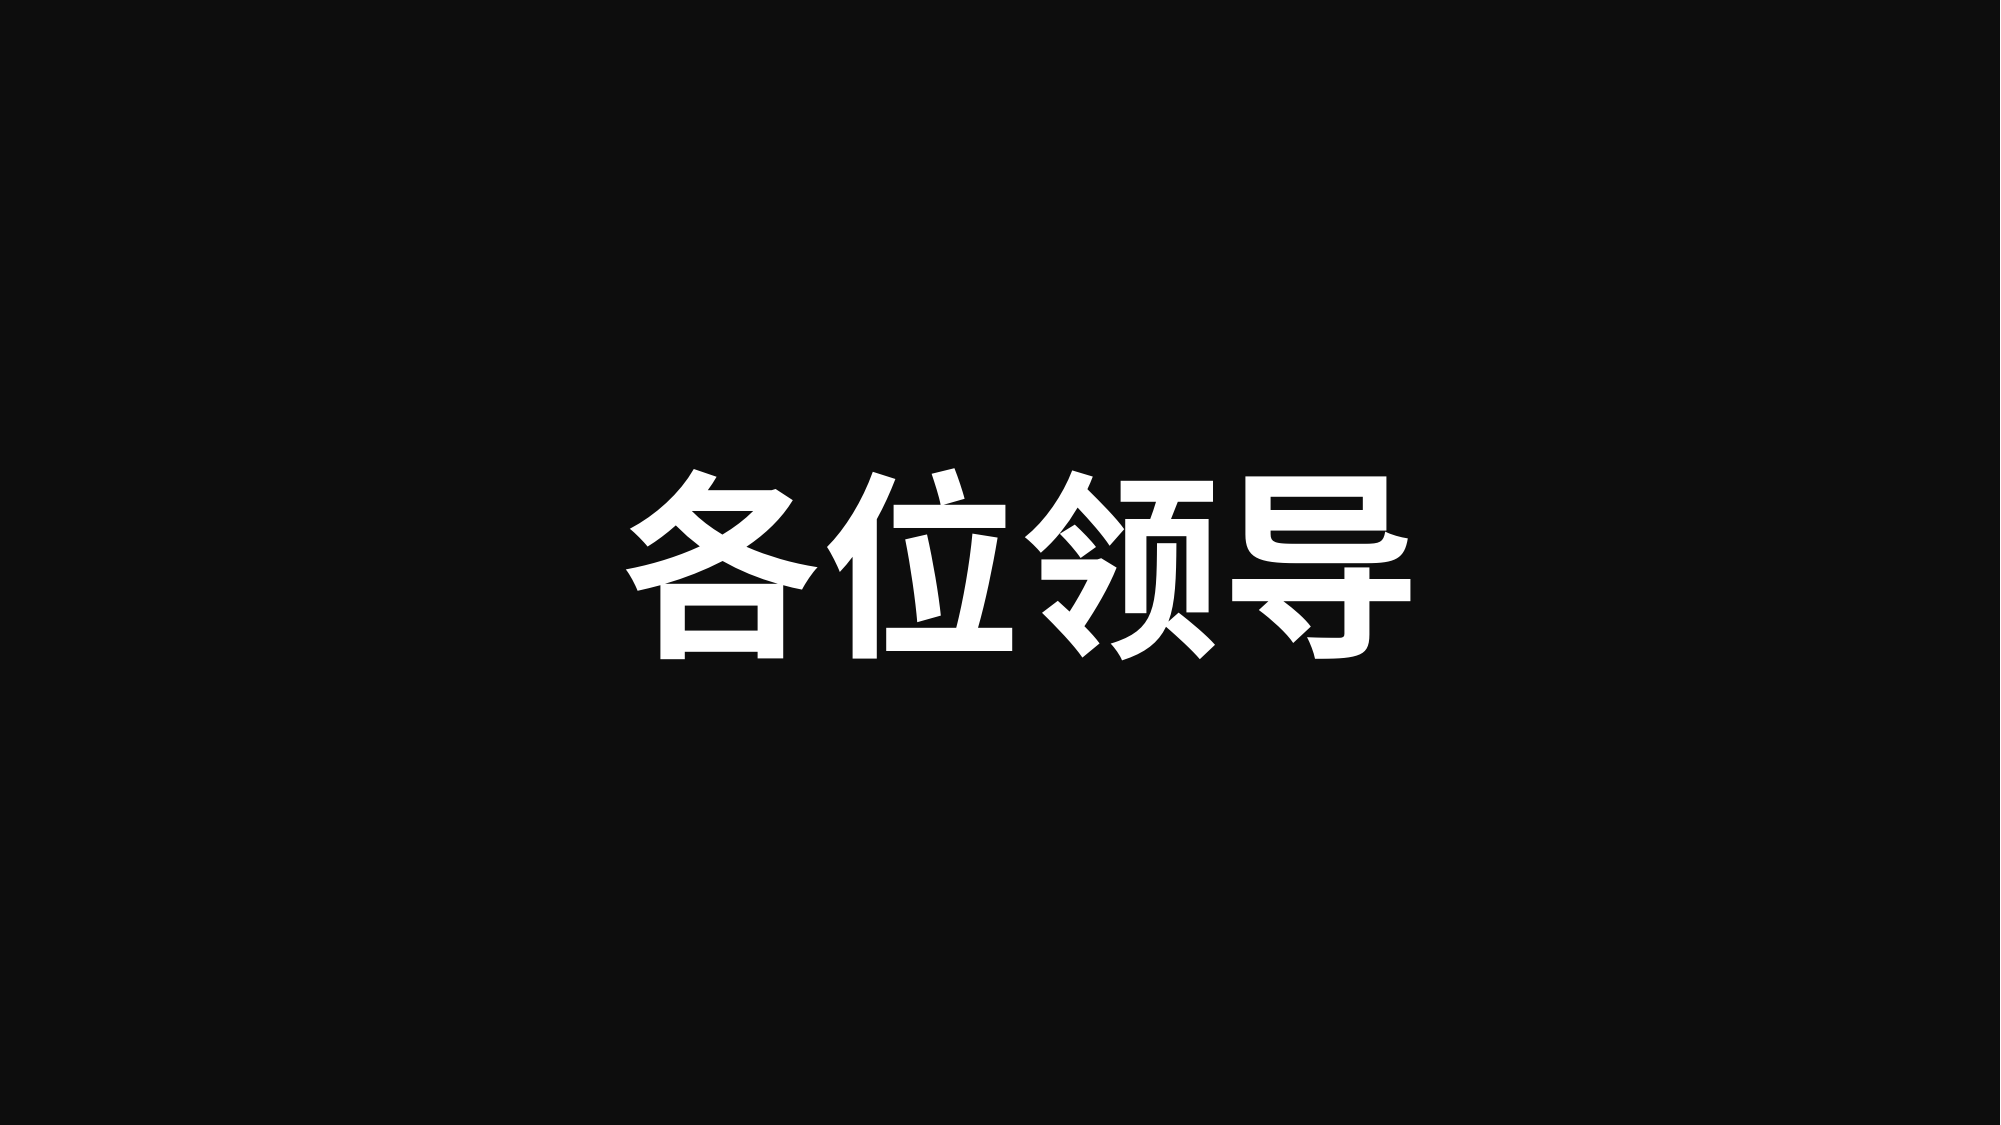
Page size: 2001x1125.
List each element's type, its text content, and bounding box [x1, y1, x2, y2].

text_box 各位领导 [606, 433, 1437, 689]
